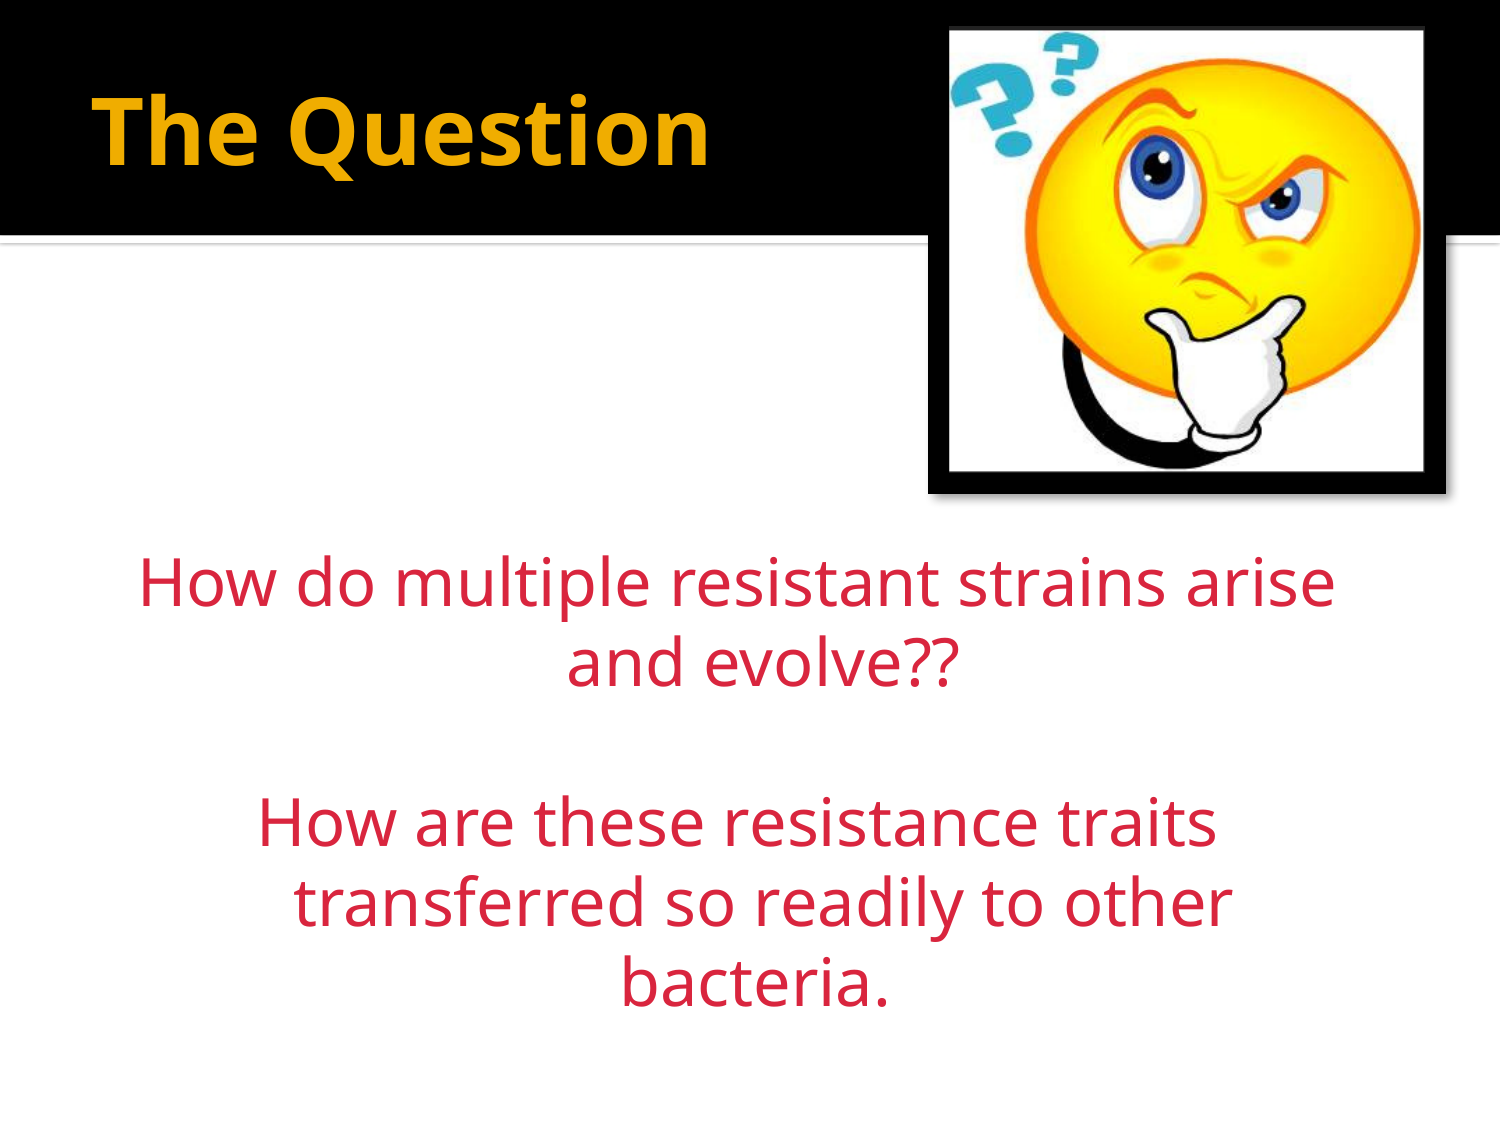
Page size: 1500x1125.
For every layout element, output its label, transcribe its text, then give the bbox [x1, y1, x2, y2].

picture [948, 25, 1425, 473]
title The Question [75, 25, 927, 231]
list How do multiple resistant strains arise and evolve?? How are these resistance traits transferred so readily to other bacteria. [75, 524, 1388, 1050]
